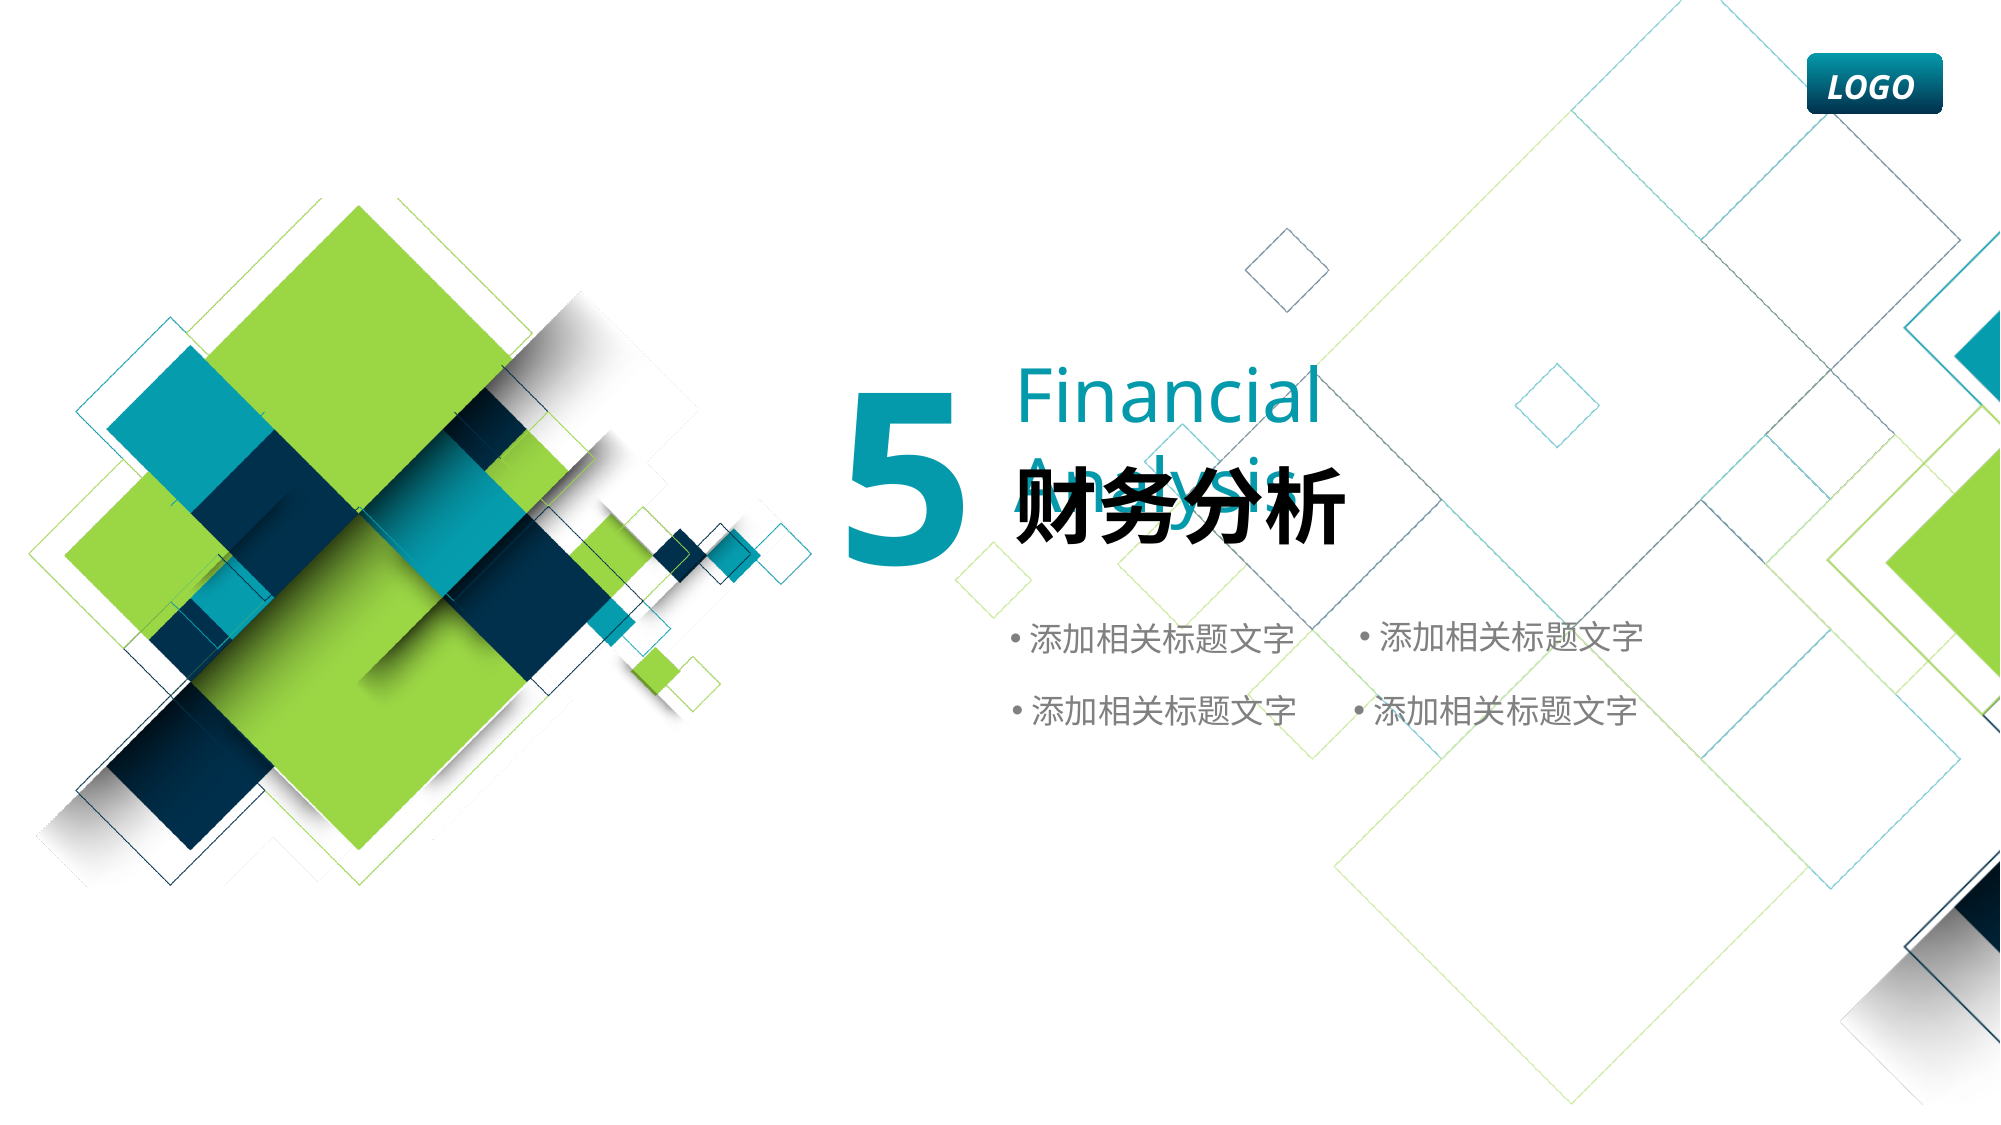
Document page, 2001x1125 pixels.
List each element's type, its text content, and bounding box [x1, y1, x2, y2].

picture [954, 0, 2000, 1105]
picture [0, 198, 934, 887]
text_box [1806, 52, 1944, 115]
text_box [999, 340, 1630, 563]
text_box 5 [934, 317, 954, 620]
